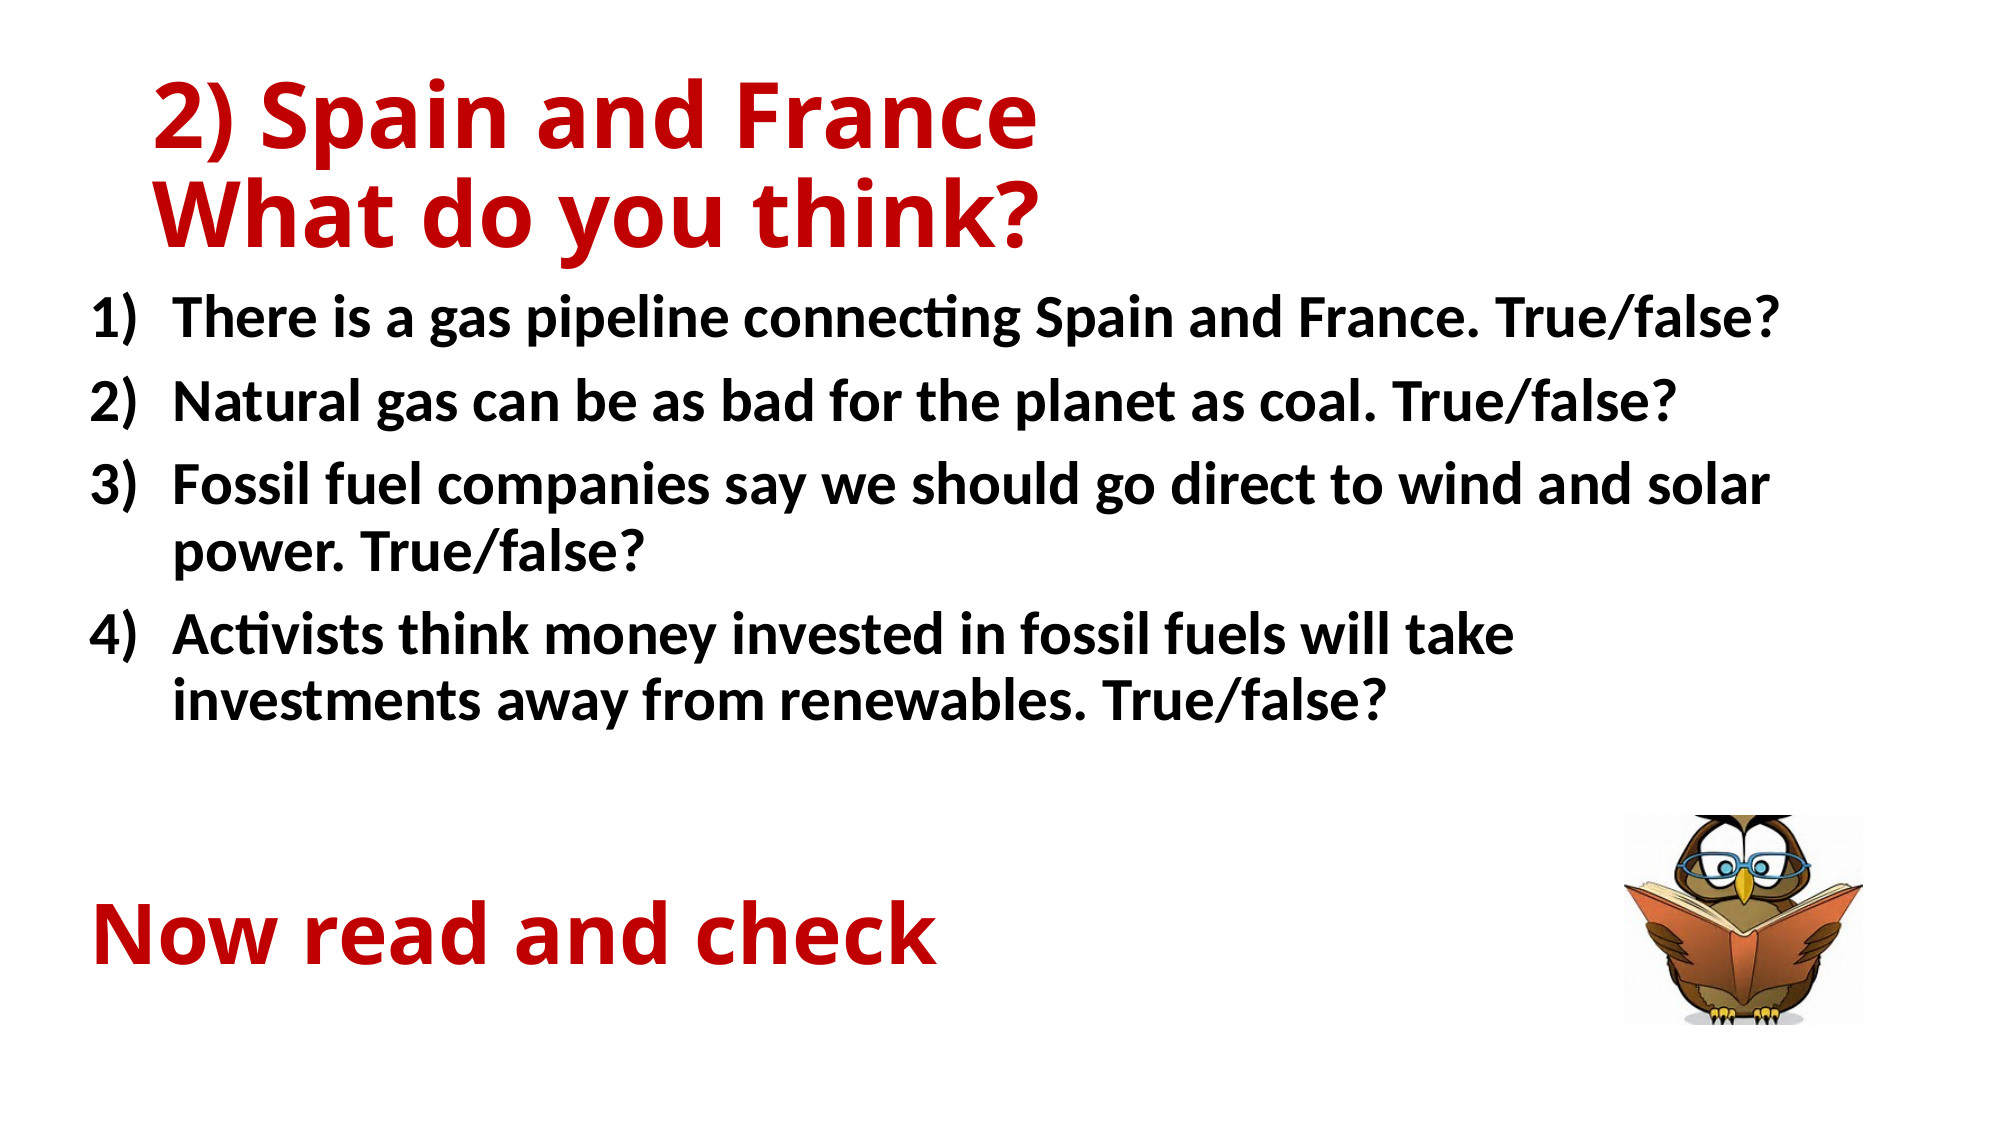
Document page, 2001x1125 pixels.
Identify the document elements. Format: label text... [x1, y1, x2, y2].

title 2) Spain and France What do you think? [137, 59, 1863, 278]
list There is a gas pipeline connecting Spain and France. True/false? Natural gas can be as bad for the planet as coal. True/false? Fossil fuel companies say we should go direct to wind and solar power. True/false? Activists think money invested in fossil fuels will take investments away from renewables. True/false? Now read and check [74, 277, 1800, 1017]
picture [1624, 815, 1863, 1025]
